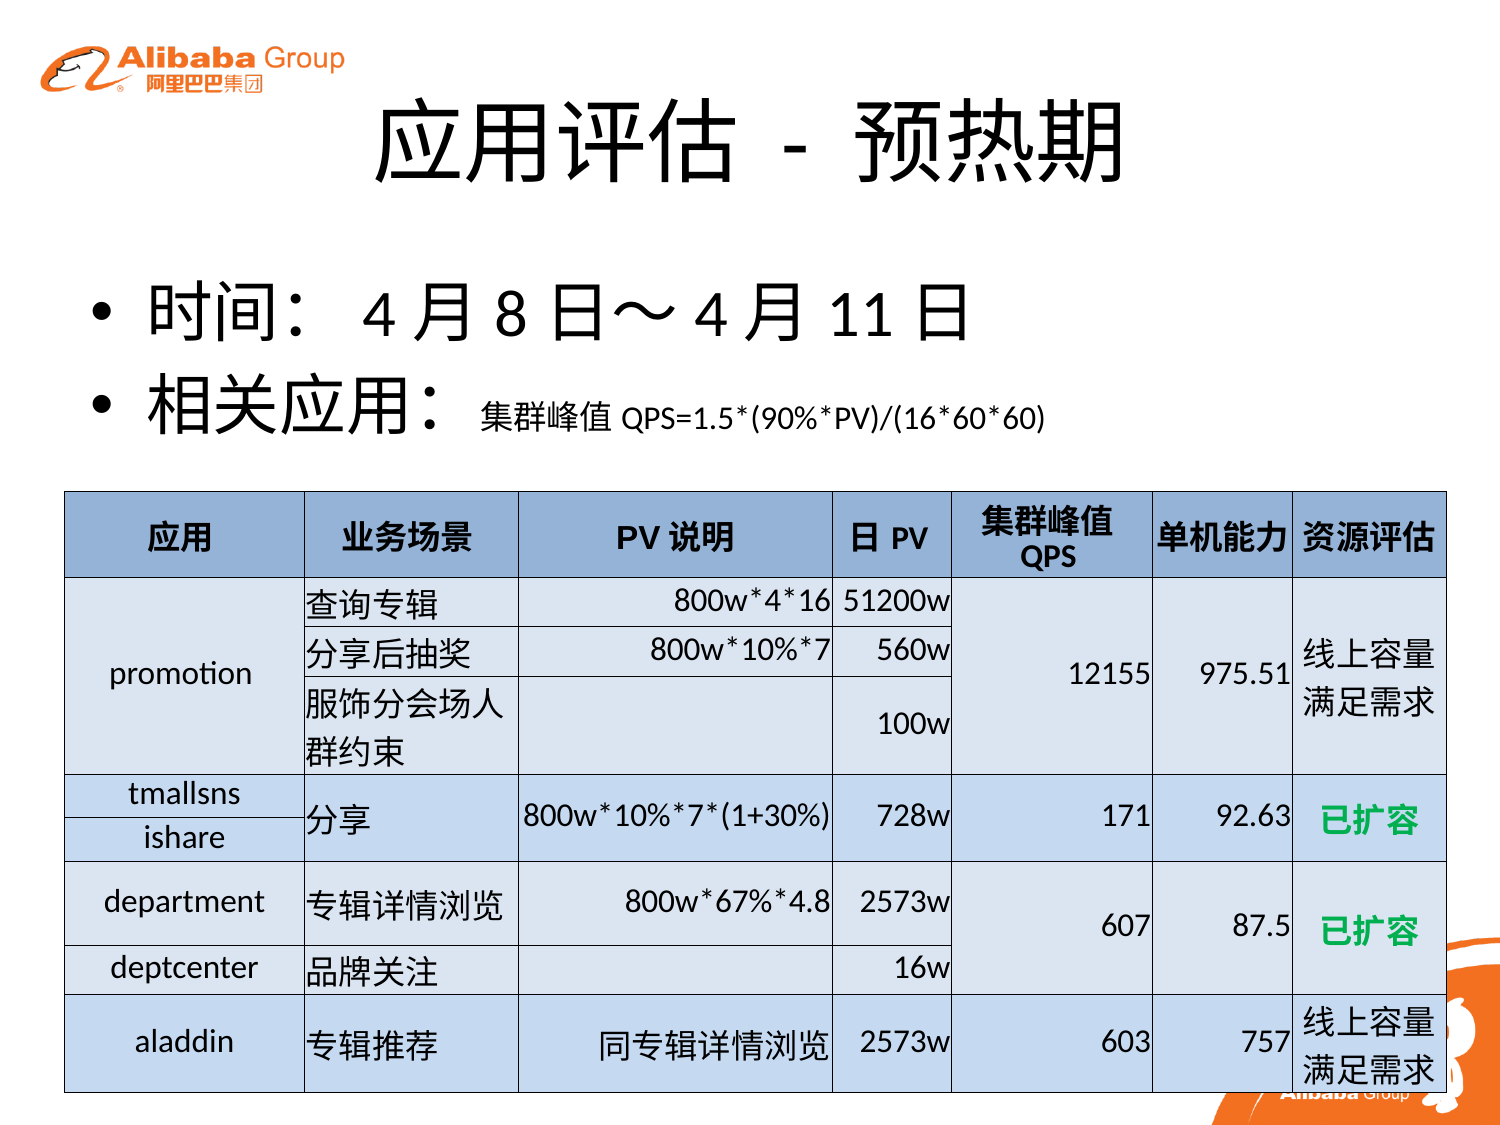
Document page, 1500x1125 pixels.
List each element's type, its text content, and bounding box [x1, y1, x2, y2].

table_cell 查询专辑 [305, 578, 518, 626]
table_cell 728w [833, 775, 951, 861]
table_cell [519, 946, 832, 994]
table_header 集群峰值QPS [952, 492, 1152, 577]
table_cell 100w [833, 677, 951, 774]
picture [0, 0, 1500, 1125]
table_cell 800w*10%*7 [519, 627, 832, 676]
table_cell 同专辑详情浏览 [519, 995, 832, 1092]
table_cell 800w*67%*4.8 [519, 862, 832, 945]
table_cell 线上容量满足需求 [1293, 578, 1446, 774]
table_cell 560w [833, 627, 951, 676]
table_cell 51200w [833, 578, 951, 626]
title 应用评估 - 预热期 [75, 45, 1425, 233]
table_cell [519, 677, 832, 774]
table_cell 专辑推荐 [305, 995, 518, 1092]
table_cell 服饰分会场人群约束 [305, 677, 518, 774]
table_cell 线上容量满足需求 [1293, 995, 1446, 1092]
table_cell 757 [1153, 995, 1292, 1092]
table_cell 87.5 [1153, 862, 1292, 994]
table_cell 已扩容 [1293, 775, 1446, 861]
table_header 业务场景 [305, 492, 518, 577]
table_cell tmallsns [65, 775, 304, 817]
table_cell 171 [952, 775, 1152, 861]
table_cell 607 [952, 862, 1152, 994]
table_cell 975.51 [1153, 578, 1292, 774]
table_header 应用 [65, 492, 304, 577]
table_header 单机能力 [1153, 492, 1292, 577]
table_cell 2573w [833, 995, 951, 1092]
table_cell 800w*4*16 [519, 578, 832, 626]
table_cell 12155 [952, 578, 1152, 774]
table_header 日PV [833, 492, 951, 577]
table_header 资源评估 [1293, 492, 1446, 577]
table_cell 已扩容 [1293, 862, 1446, 994]
list 时间：4月8日～4月11日 相关应用：集群峰值QPS=1.5*(90%*PV)/(16*60*60) [75, 262, 1425, 491]
table_cell department [65, 862, 304, 945]
table_cell 分享后抽奖 [305, 627, 518, 676]
table_cell ishare [65, 818, 304, 861]
table_cell 2573w [833, 862, 951, 945]
table_cell 92.63 [1153, 775, 1292, 861]
table_cell 分享 [305, 775, 518, 861]
table_cell 16w [833, 946, 951, 994]
table_cell deptcenter [65, 946, 304, 994]
table_cell 603 [952, 995, 1152, 1092]
table_cell aladdin [65, 995, 304, 1092]
table_cell 专辑详情浏览 [305, 862, 518, 945]
table_cell 800w*10%*7*(1+30%) [519, 775, 832, 861]
table_cell 品牌关注 [305, 946, 518, 994]
table_header PV说明 [519, 492, 832, 577]
table_cell promotion [65, 578, 304, 774]
